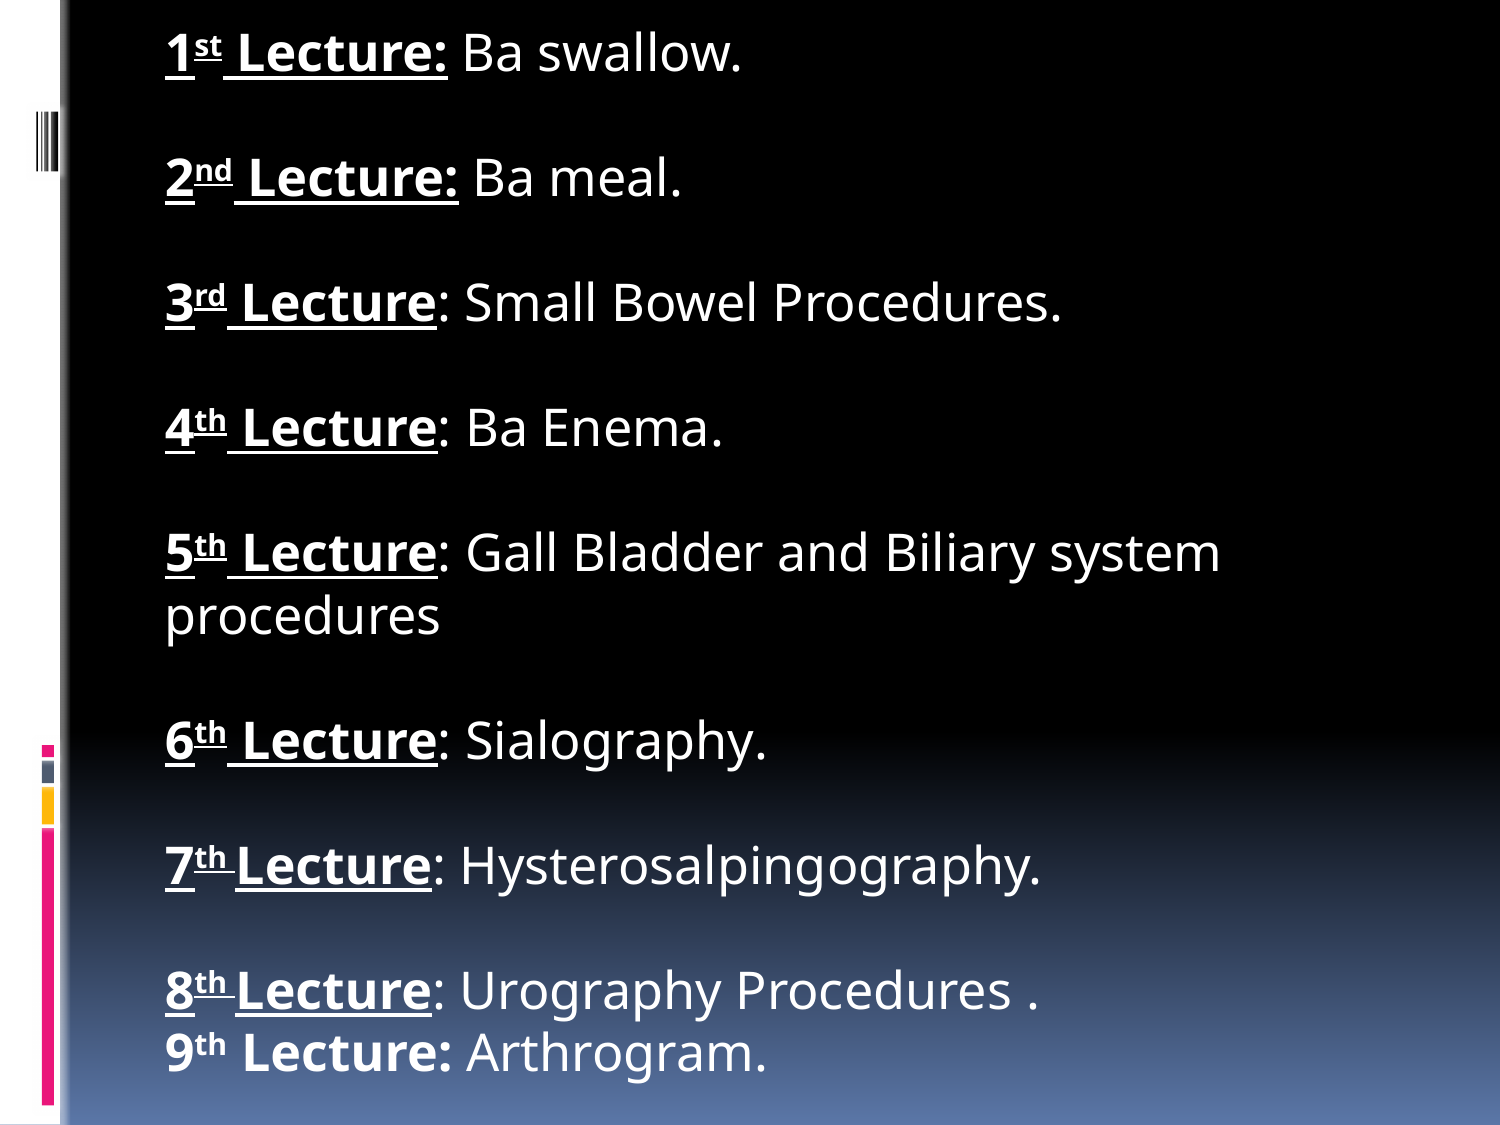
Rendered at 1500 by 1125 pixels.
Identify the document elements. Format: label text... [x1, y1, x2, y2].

text_box 1st Lecture: Ba swallow. 2nd Lecture: Ba meal. 3rd Lecture: Small Bowel Procedures. 4th Lecture: Ba Enema. 5th Lecture: Gall Bladder and Biliary system procedures 6th Lecture: Sialography. 7th Lecture: Hysterosalpingography. 8th Lecture: Urography Procedures . 9th Lecture: Arthrogram. [149, 0, 1350, 1090]
